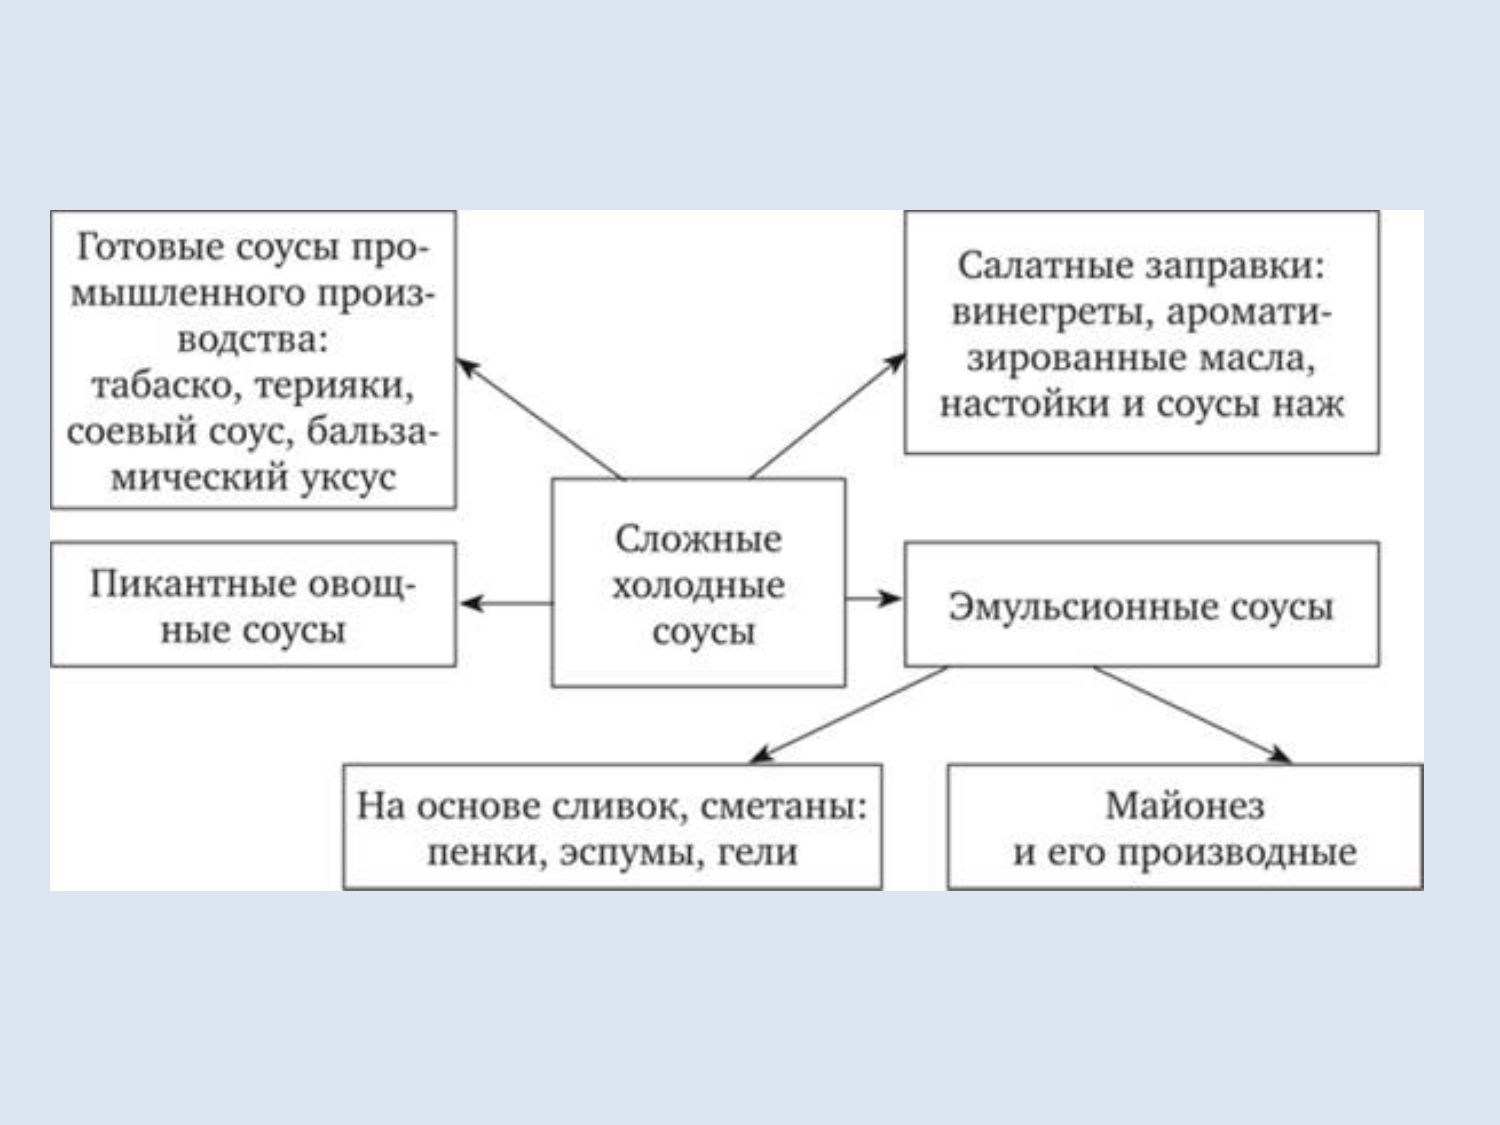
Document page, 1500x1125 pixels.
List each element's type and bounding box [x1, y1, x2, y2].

picture [50, 210, 1424, 891]
